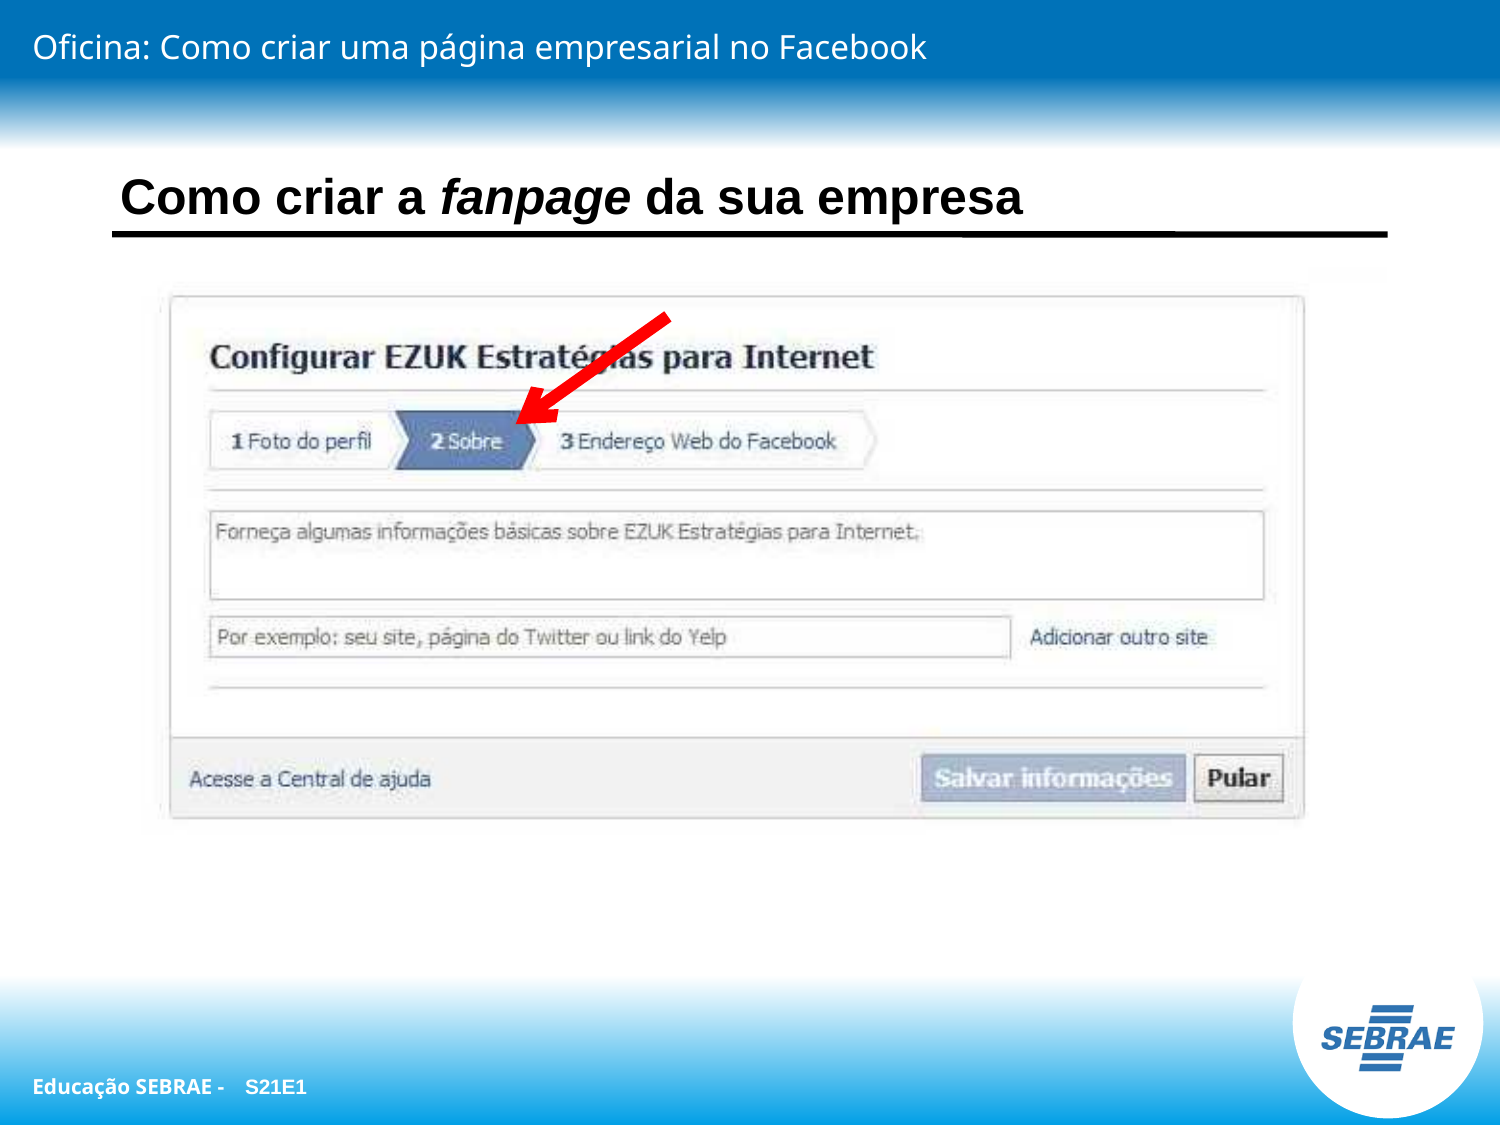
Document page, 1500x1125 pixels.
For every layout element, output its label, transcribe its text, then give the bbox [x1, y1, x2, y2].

text_box Como criar a fanpage da sua empresa [105, 156, 1318, 232]
picture [112, 266, 1388, 858]
text_box S21E1 [230, 1065, 337, 1106]
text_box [515, 316, 669, 425]
picture [1316, 999, 1463, 1076]
